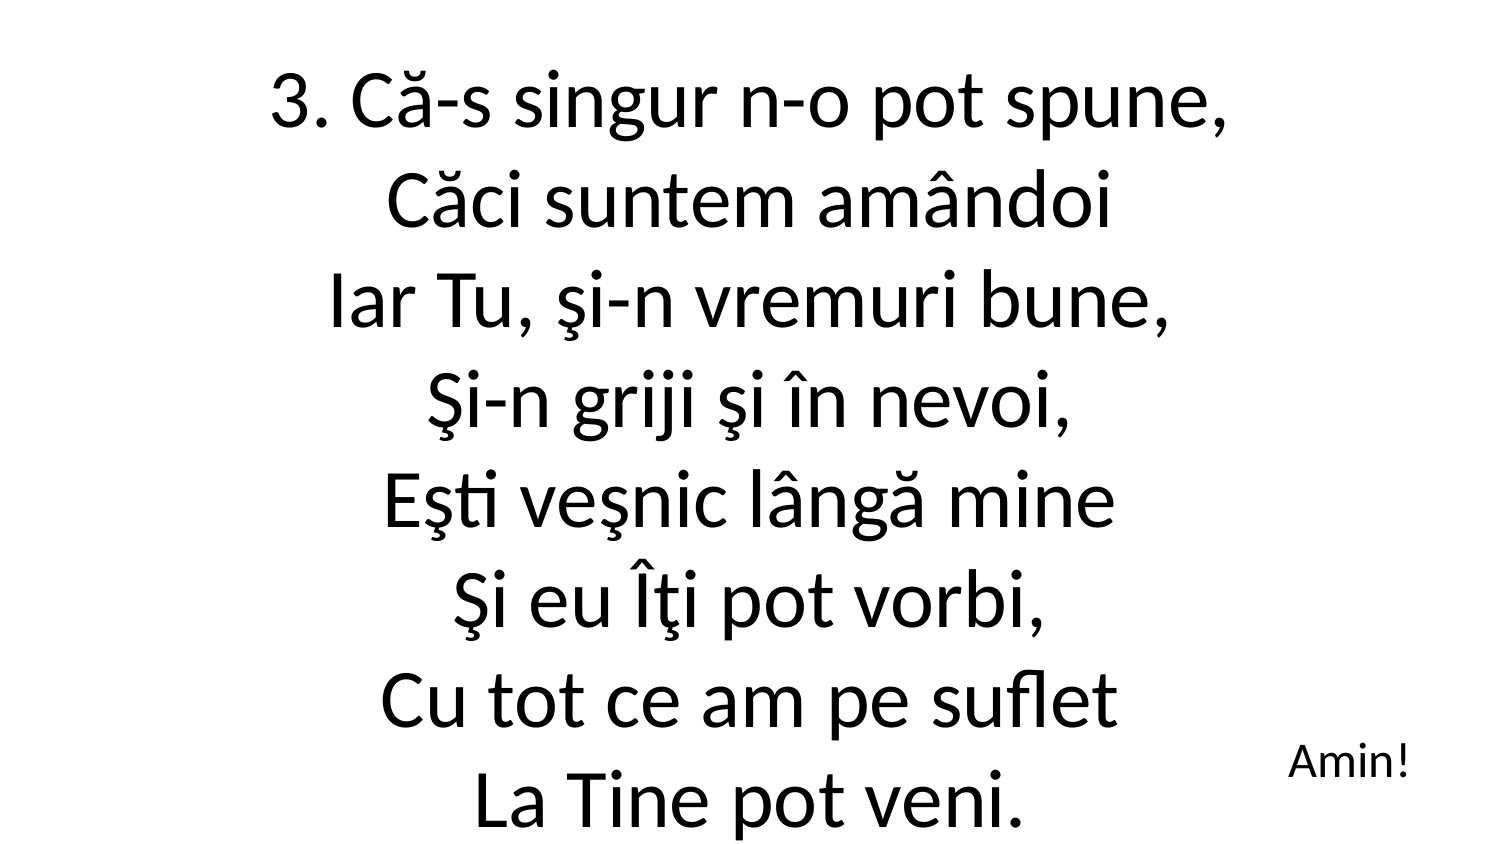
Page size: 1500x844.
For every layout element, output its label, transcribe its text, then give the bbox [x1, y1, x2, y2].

text_box Amin! [1273, 674, 1427, 795]
text_box 3. Că-s singur n-o pot spune, Căci suntem amândoi Iar Tu, şi-n vremuri bune, Şi-n griji şi în nevoi, Eşti veşnic lângă mine Şi eu Îţi pot vorbi, Cu tot ce am pe suflet La Tine pot veni. [254, 0, 1246, 844]
